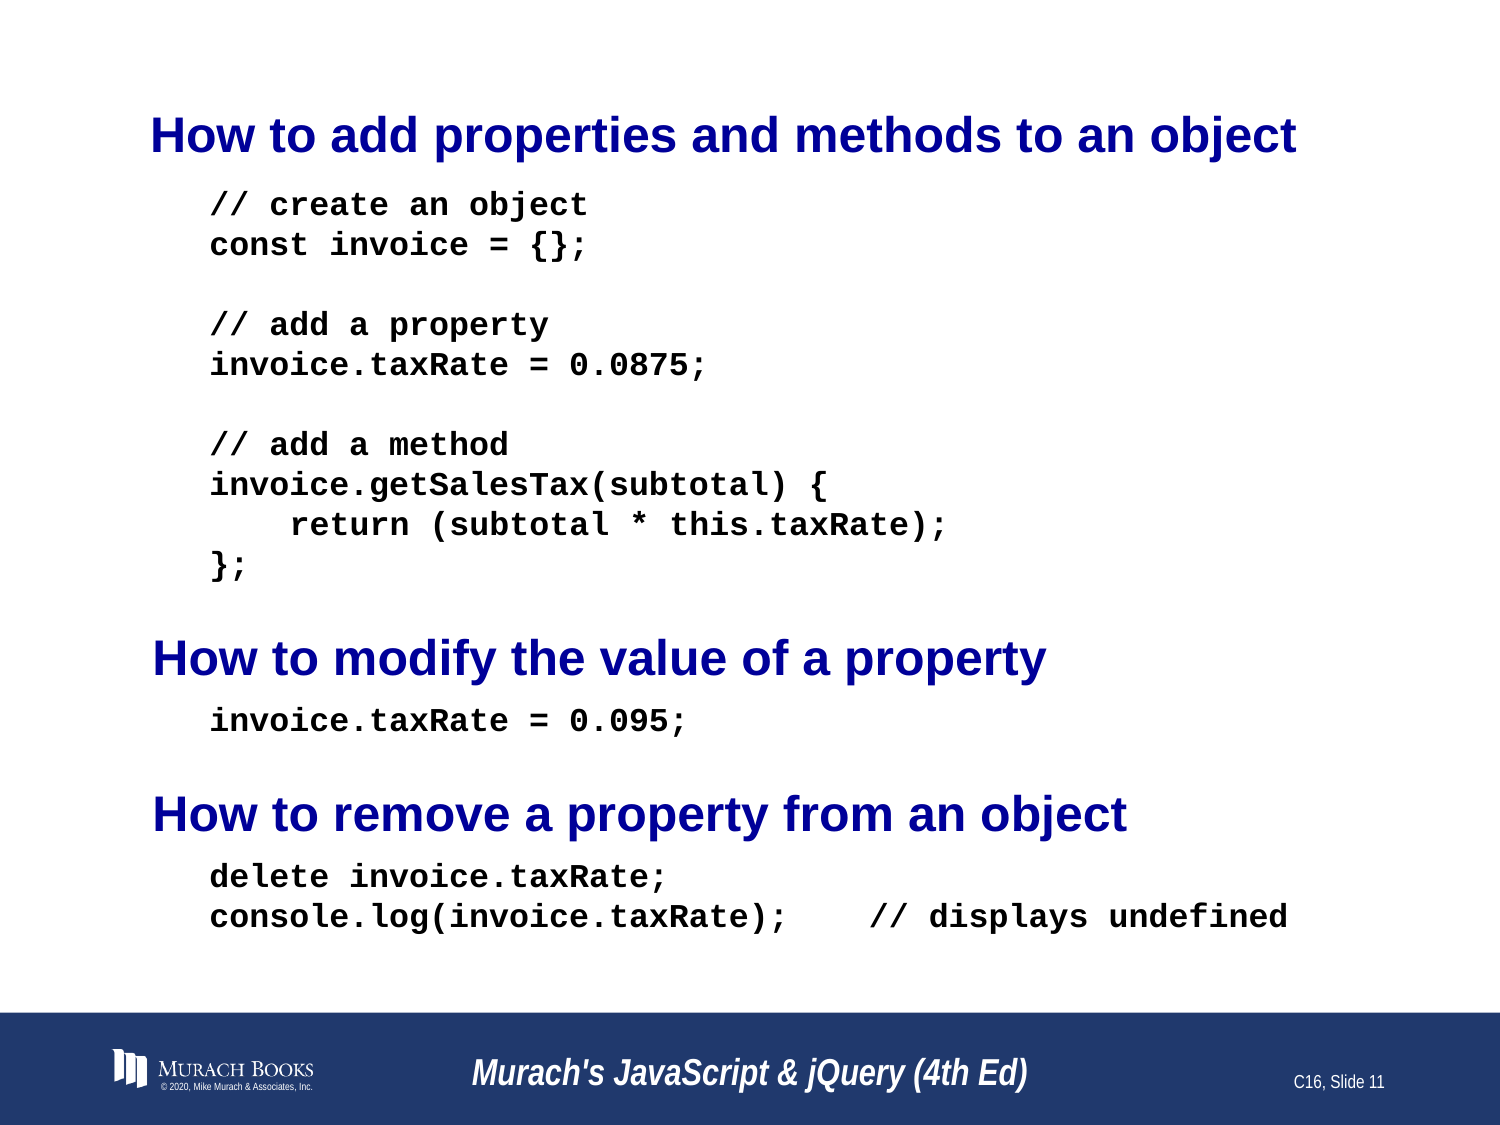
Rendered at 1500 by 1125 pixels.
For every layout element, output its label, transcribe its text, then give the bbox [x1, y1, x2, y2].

slide_number C16, Slide 11 [1087, 1025, 1400, 1100]
slide_number Murach's JavaScript & jQuery (4th Ed) [463, 1025, 1050, 1100]
footer © 2020, Mike Murach & Associates, Inc. [12, 1025, 463, 1100]
title How to add properties and methods to an object [150, 102, 1350, 164]
list // create an object const invoice = {}; // add a property invoice.taxRate = 0.0875; // add a method invoice.getSalesTax(subtotal) { return (subtotal * this.taxRate); }; How to modify the value of a property invoice.taxRate = 0.095; How to remove a property from an object delete invoice.taxRate; console.log(invoice.taxRate); // displays undefined [137, 174, 1350, 975]
